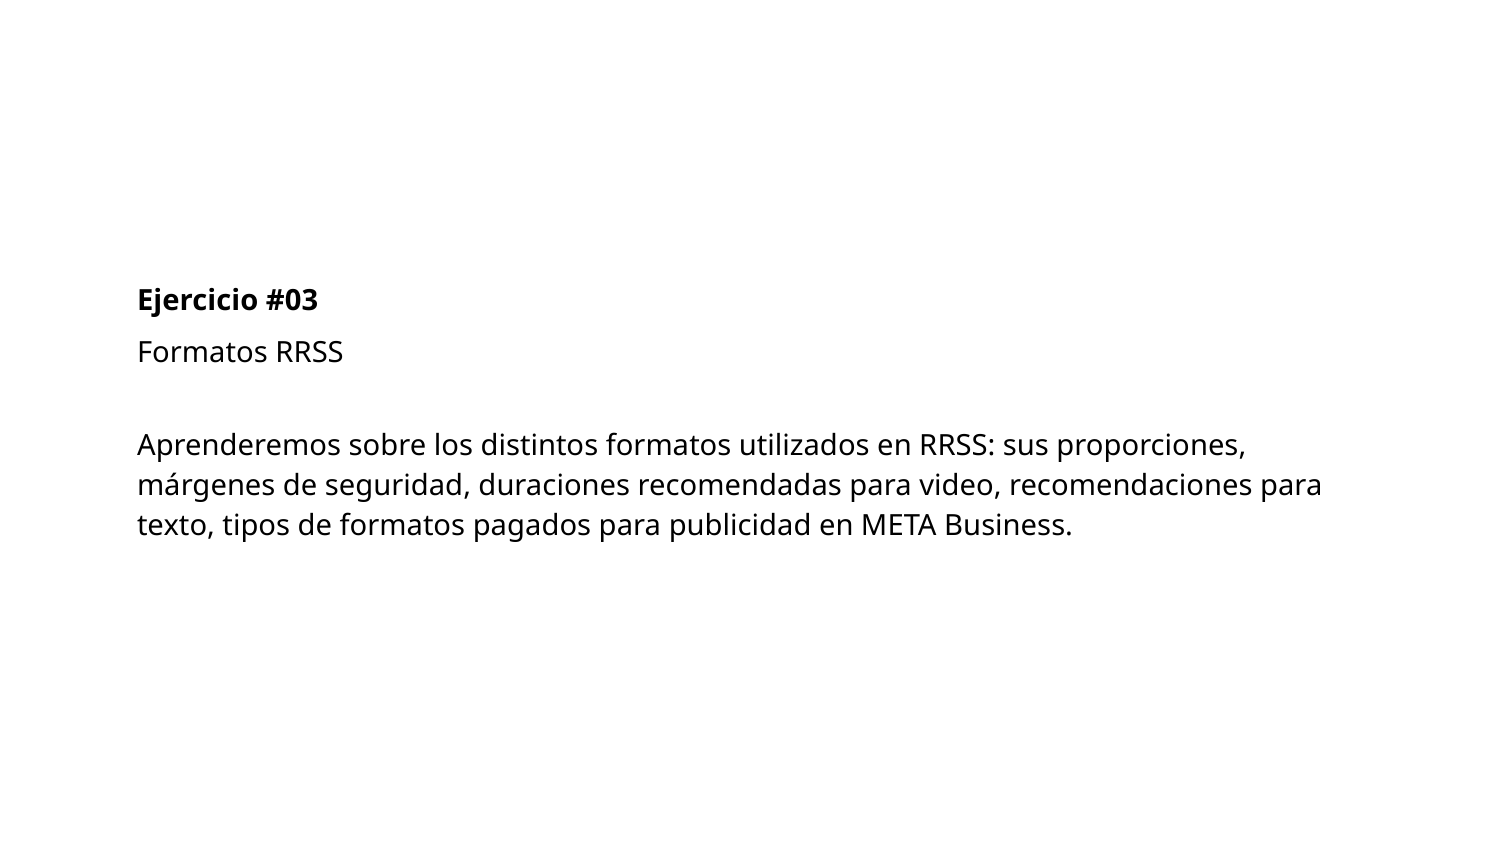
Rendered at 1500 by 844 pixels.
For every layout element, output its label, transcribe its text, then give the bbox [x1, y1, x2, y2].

text_box Ejercicio #03 Formatos RRSS Aprenderemos sobre los distintos formatos utilizados en RRSS: sus proporciones, márgenes de seguridad, duraciones recomendadas para video, recomendaciones para texto, tipos de formatos pagados para publicidad en META Business. [122, 248, 1397, 557]
